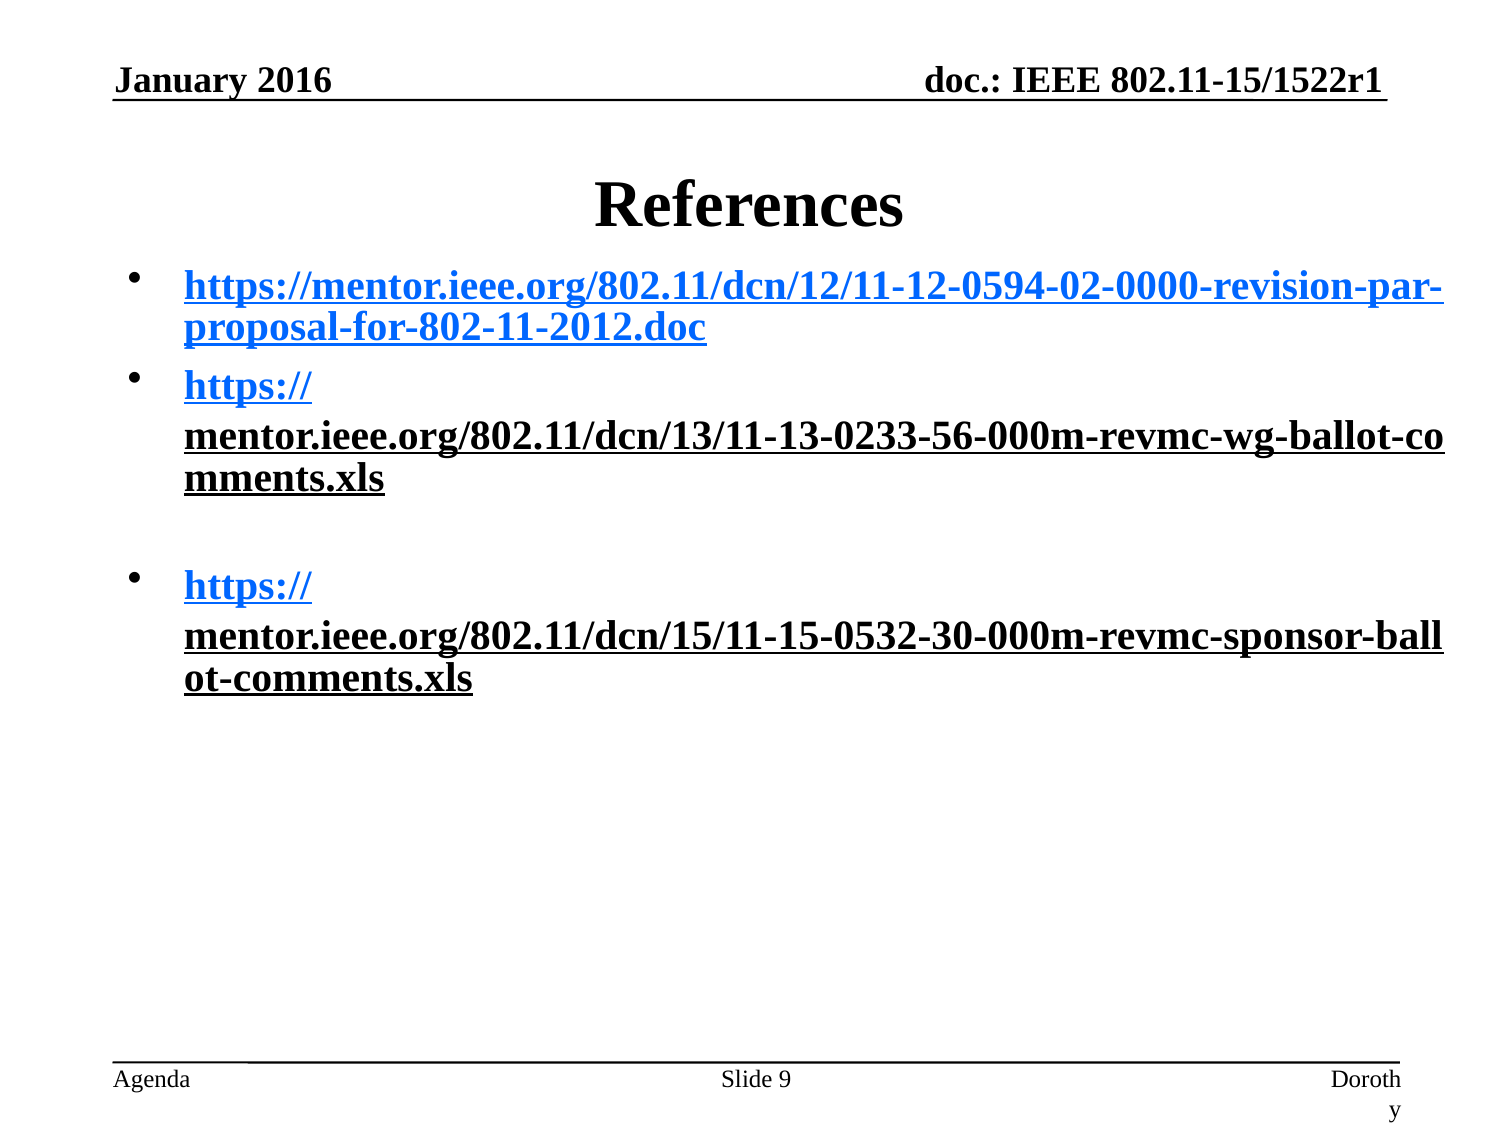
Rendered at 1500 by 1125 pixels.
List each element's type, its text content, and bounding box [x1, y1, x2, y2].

list https://mentor.ieee.org/802.11/dcn/12/11-12-0594-02-0000-revision-par-proposal-for-802-11-2012.doc https://mentor.ieee.org/802.11/dcn/13/11-13-0233-56-000m-revmc-wg-ballot-comments.xls https://mentor.ieee.org/802.11/dcn/15/11-15-0532-30-000m-revmc-sponsor-ballot-comments.xls [112, 249, 1463, 1125]
title References [112, 112, 1388, 249]
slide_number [114, 54, 425, 100]
